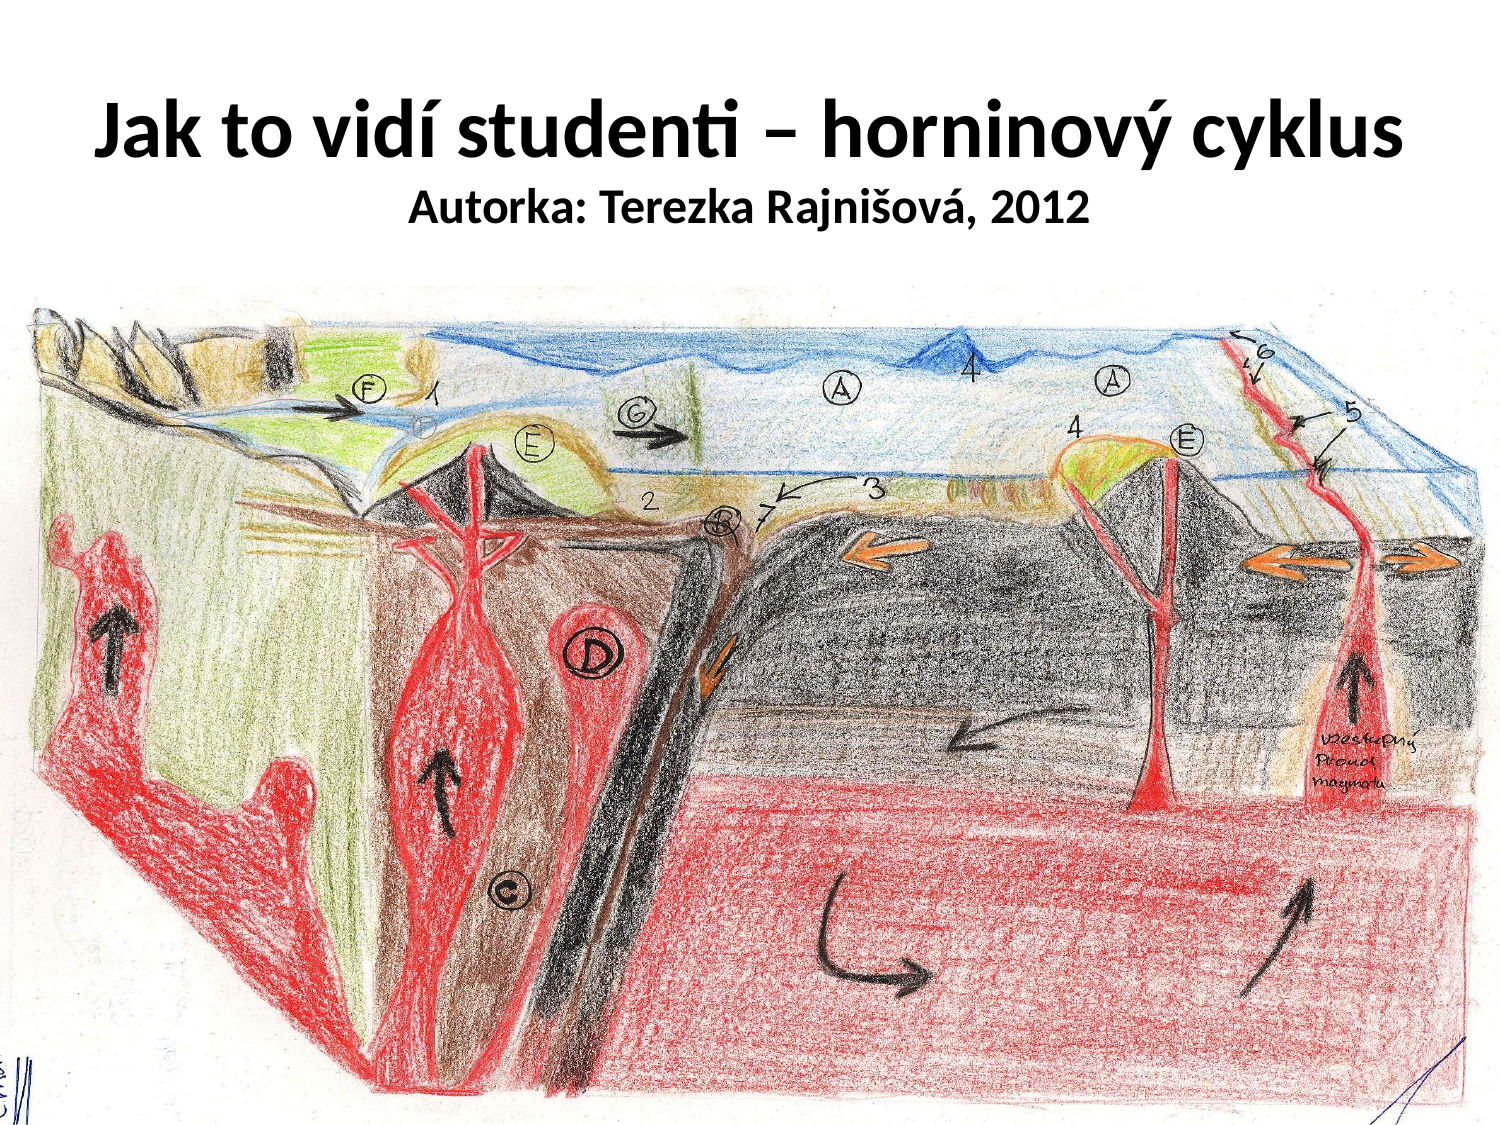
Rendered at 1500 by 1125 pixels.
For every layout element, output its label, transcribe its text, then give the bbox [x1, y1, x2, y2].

text_box Jak to vidí studenti – horninový cyklus Autorka: Terezka Rajnišová, 2012 [0, 66, 1500, 285]
picture [0, 285, 1500, 1125]
